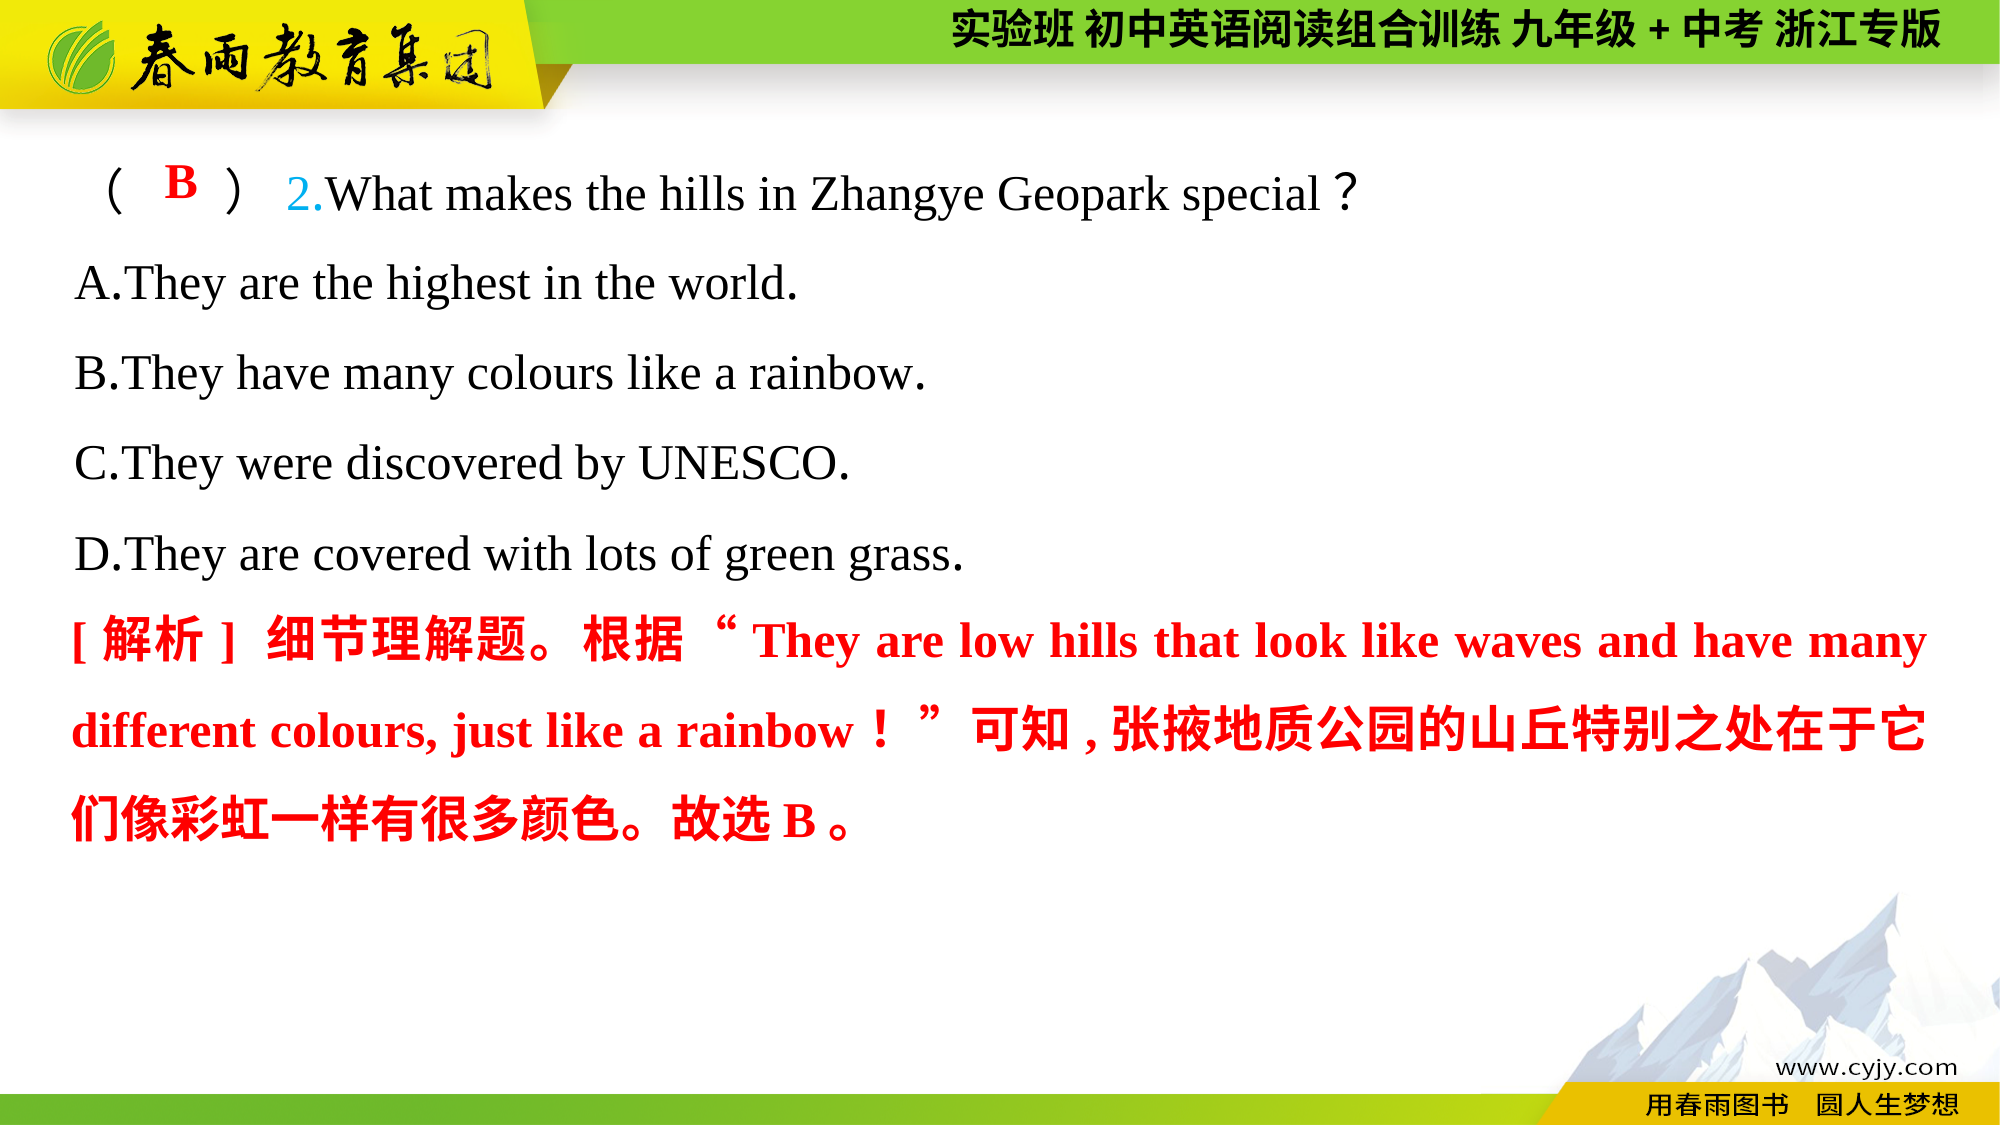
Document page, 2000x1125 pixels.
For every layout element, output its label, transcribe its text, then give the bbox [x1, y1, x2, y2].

text_box B [149, 141, 213, 217]
picture [0, 0, 2000, 1125]
text_box [解析] 细节理解题。根据“They are low hills that look like waves and have many different colours, just like a rainbow！”可知,张掖地质公园的山丘特别之处在于它们像彩虹一样有很多颜色。故选B。 [56, 569, 1944, 855]
list （ ）2.What makes the hills in Zhangye Geopark special？ A.They are the highest in the world. B.They have many colours like a rainbow. C.They were discovered by UNESCO. D.They are covered with lots of green grass. [59, 122, 1944, 569]
